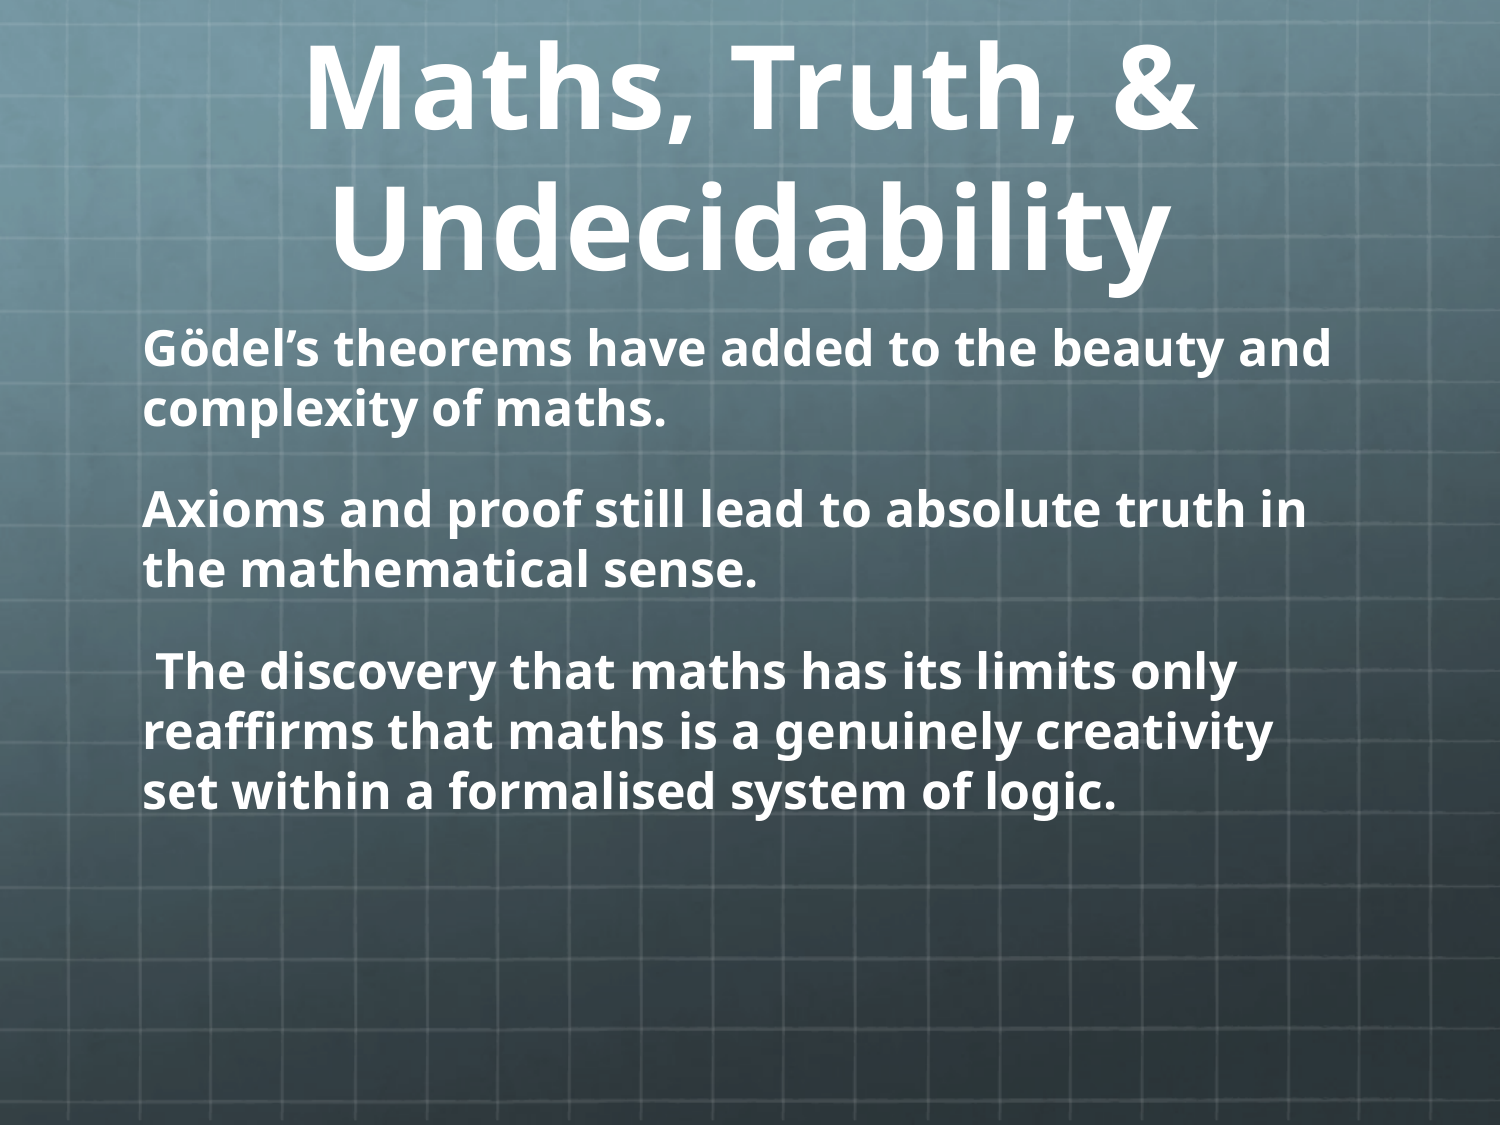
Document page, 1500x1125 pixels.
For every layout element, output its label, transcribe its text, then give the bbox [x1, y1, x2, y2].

title Maths, Truth, & Undecidability [127, 17, 1372, 289]
list Gödel’s theorems have added to the beauty and complexity of maths. Axioms and proof still lead to absolute truth in the mathematical sense. The discovery that maths has its limits only reaffirms that maths is a genuinely creativity set within a formalised system of logic. [127, 308, 1372, 958]
picture [0, 0, 1500, 1125]
